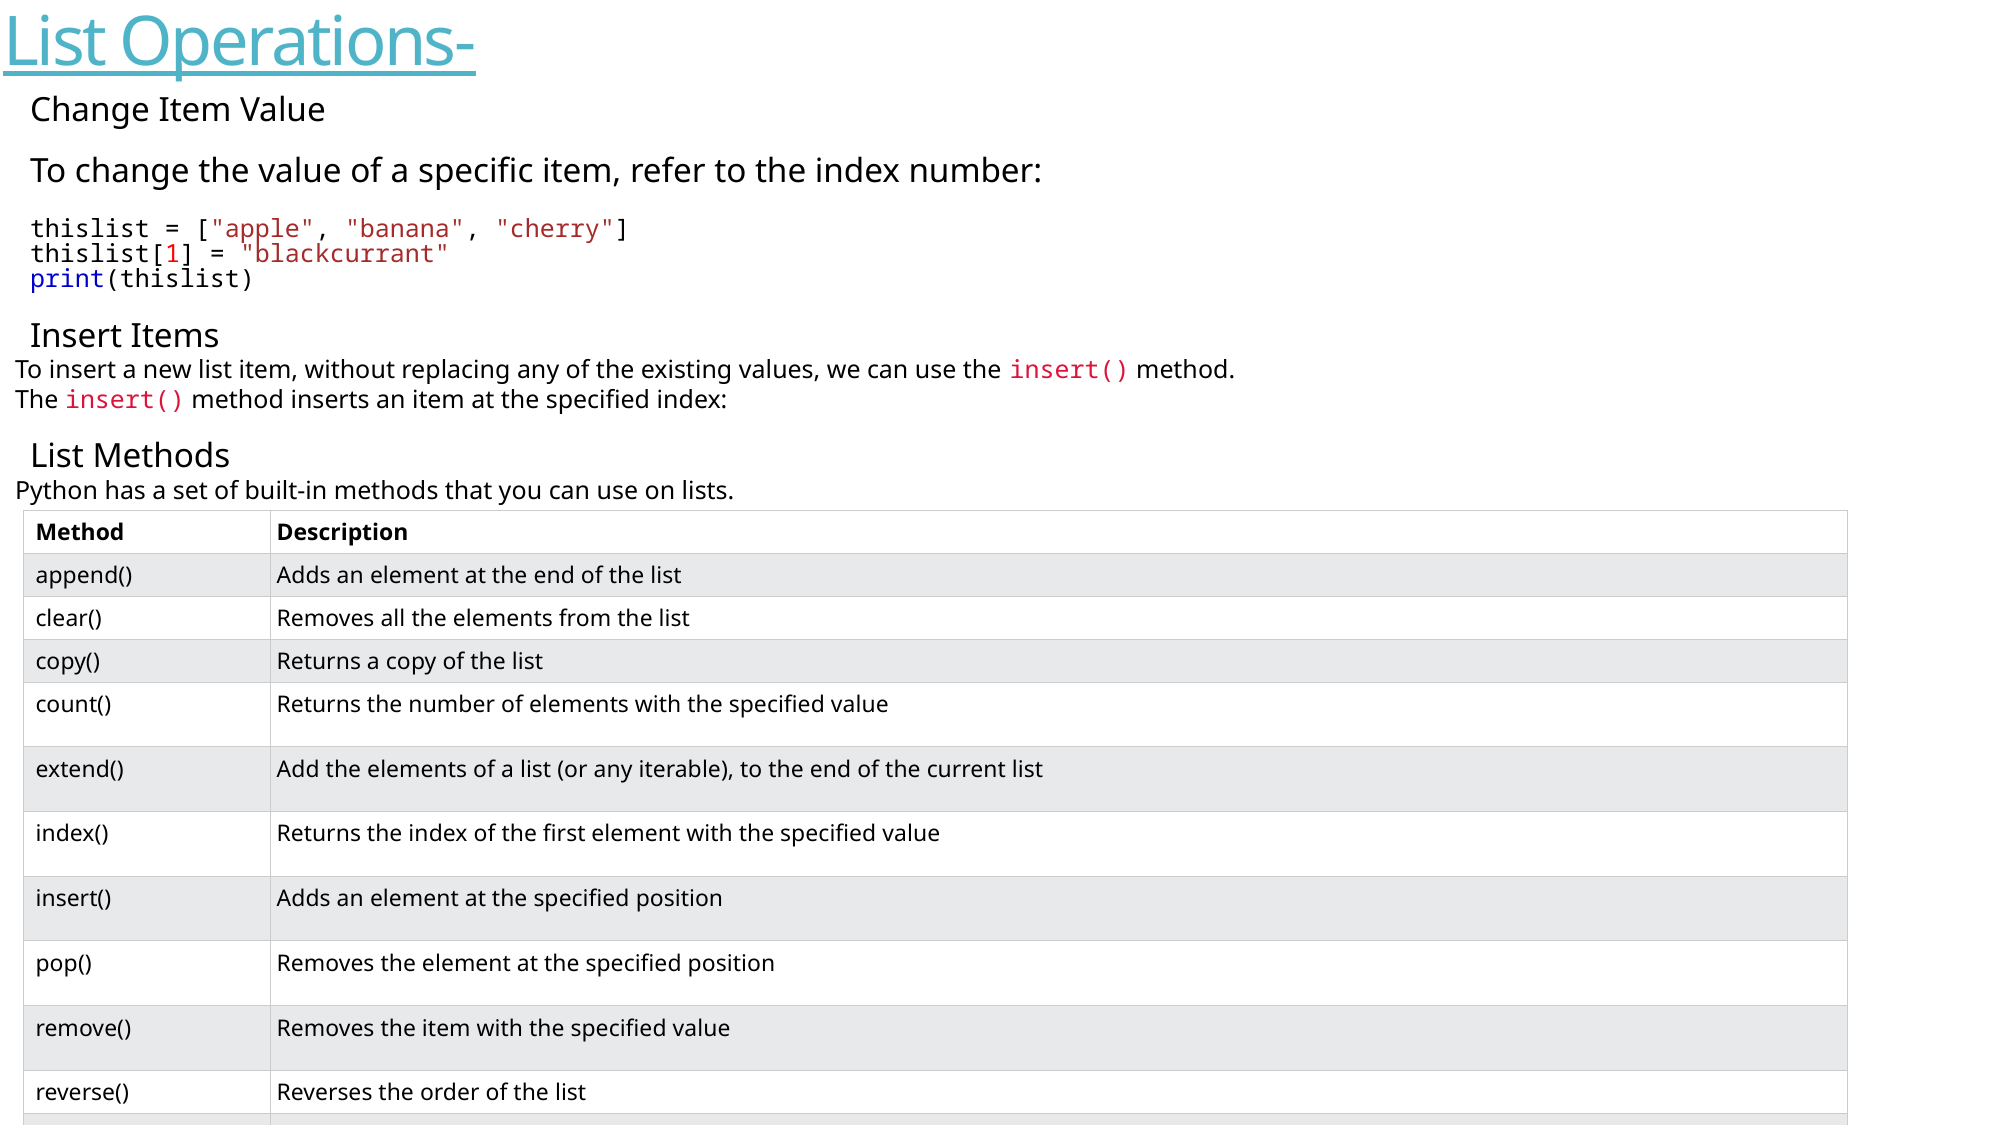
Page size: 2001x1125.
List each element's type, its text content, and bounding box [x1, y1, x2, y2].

table_cell Removes the element at the specified position [271, 941, 1847, 1005]
table_cell Removes the item with the specified value [271, 1006, 1847, 1070]
table_cell insert() [24, 877, 270, 940]
table_cell Removes all the elements from the list [271, 597, 1847, 639]
table_cell count() [24, 683, 270, 746]
table_cell copy() [24, 640, 270, 682]
table_cell Returns the index of the first element with the specified value [271, 812, 1847, 876]
table_cell remove() [24, 1006, 270, 1070]
table_cell append() [24, 554, 270, 596]
table_cell Sorts the list [271, 1114, 1847, 1125]
table_cell Adds an element at the specified position [271, 877, 1847, 940]
table_cell Add the elements of a list (or any iterable), to the end of the current list [271, 747, 1847, 811]
title List Operations- [0, 1, 1756, 87]
table_cell Returns a copy of the list [271, 640, 1847, 682]
table_cell extend() [24, 747, 270, 811]
table_header Description [271, 511, 1847, 553]
table_cell Reverses the order of the list [271, 1071, 1847, 1113]
table_cell Returns the number of elements with the specified value [271, 683, 1847, 746]
table_cell Adds an element at the end of the list [271, 554, 1847, 596]
table_cell sort() [24, 1114, 270, 1125]
list Change Item Value To change the value of a specific item, refer to the index number: thislist = ["apple", "banana", "cherry"] thislist[1] = "blackcurrant" print(thislist) Insert Items To insert a new list item, without replacing any of the existing values, we can use the insert() method. The insert() method inserts an item at the specified index: List Methods Python has a set of built-in methods that you can use on lists. [0, 87, 1976, 1091]
table_cell pop() [24, 941, 270, 1005]
table_cell reverse() [24, 1071, 270, 1113]
table_cell clear() [24, 597, 270, 639]
table_cell index() [24, 812, 270, 876]
table_header Method [24, 511, 270, 553]
